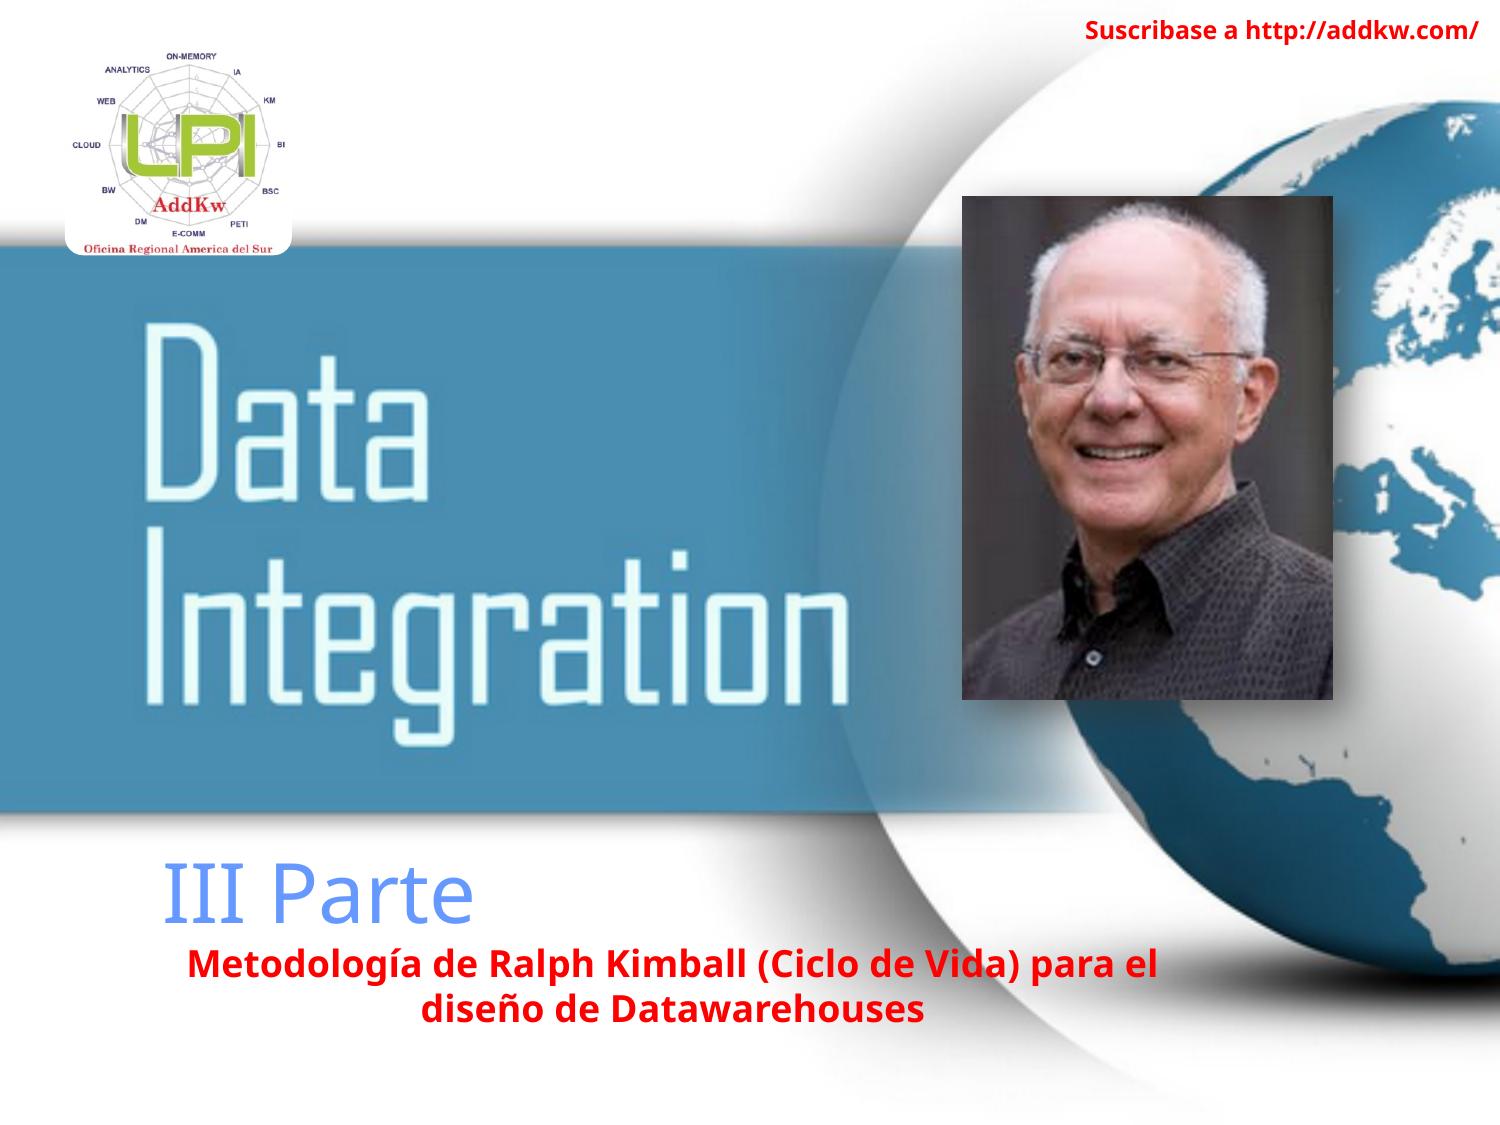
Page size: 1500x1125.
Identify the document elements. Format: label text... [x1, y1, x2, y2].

text_box III Parte Metodología de Ralph Kimball (Ciclo de Vida) para el diseño de Datawarehouses [147, 832, 1199, 1038]
text_box Suscribase a http://addkw.com/ [1070, 7, 1495, 52]
picture [0, 0, 1500, 1125]
